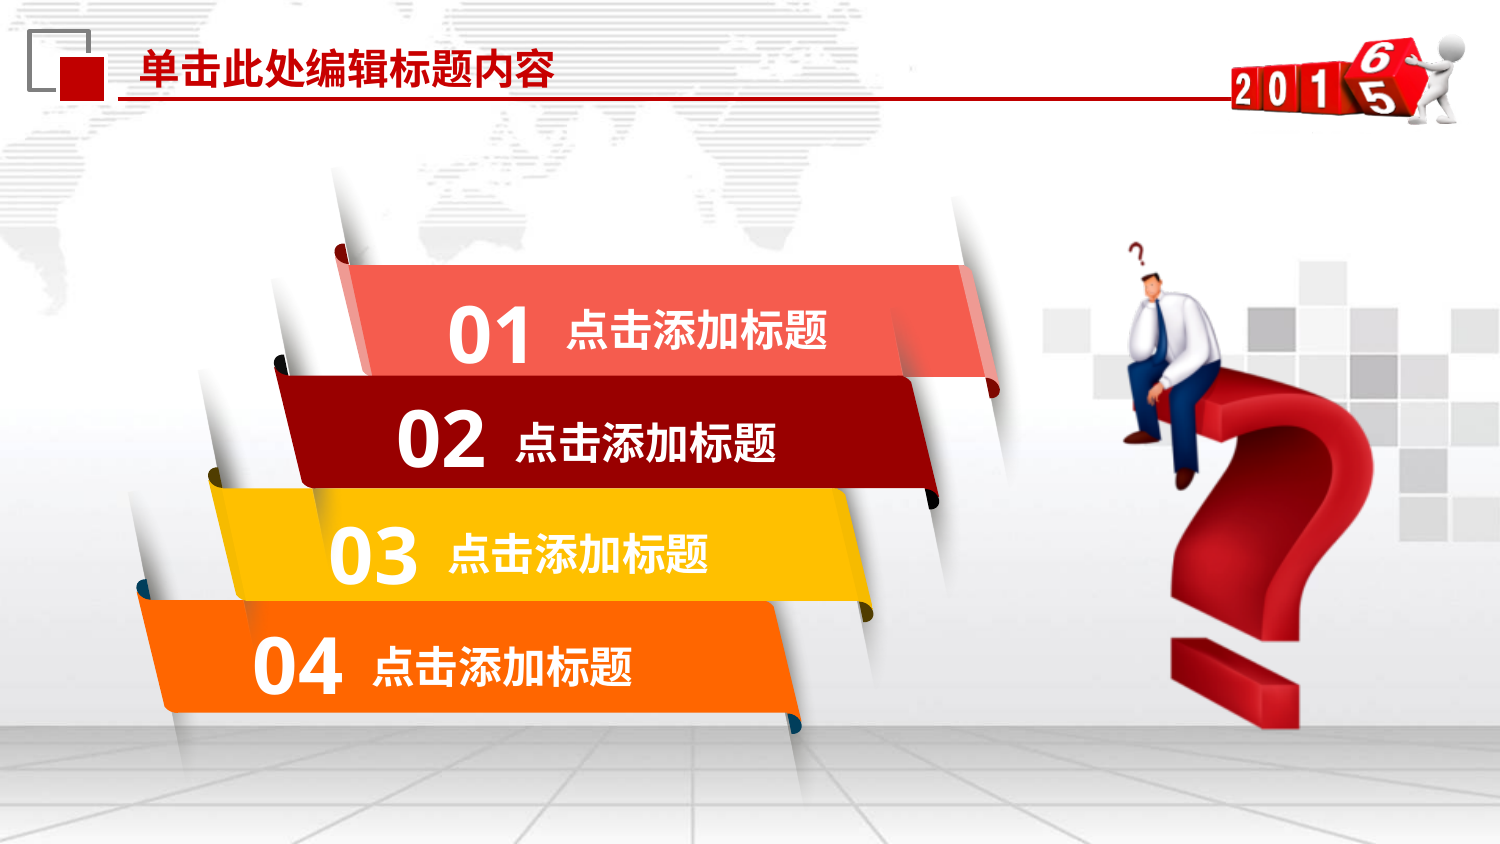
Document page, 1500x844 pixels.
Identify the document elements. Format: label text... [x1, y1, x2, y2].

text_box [135, 485, 810, 812]
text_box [29, 30, 107, 104]
text_box 单击此处编辑标题内容 [123, 35, 1093, 94]
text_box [273, 272, 953, 599]
picture [0, 0, 1500, 844]
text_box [333, 161, 1013, 488]
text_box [207, 363, 880, 690]
